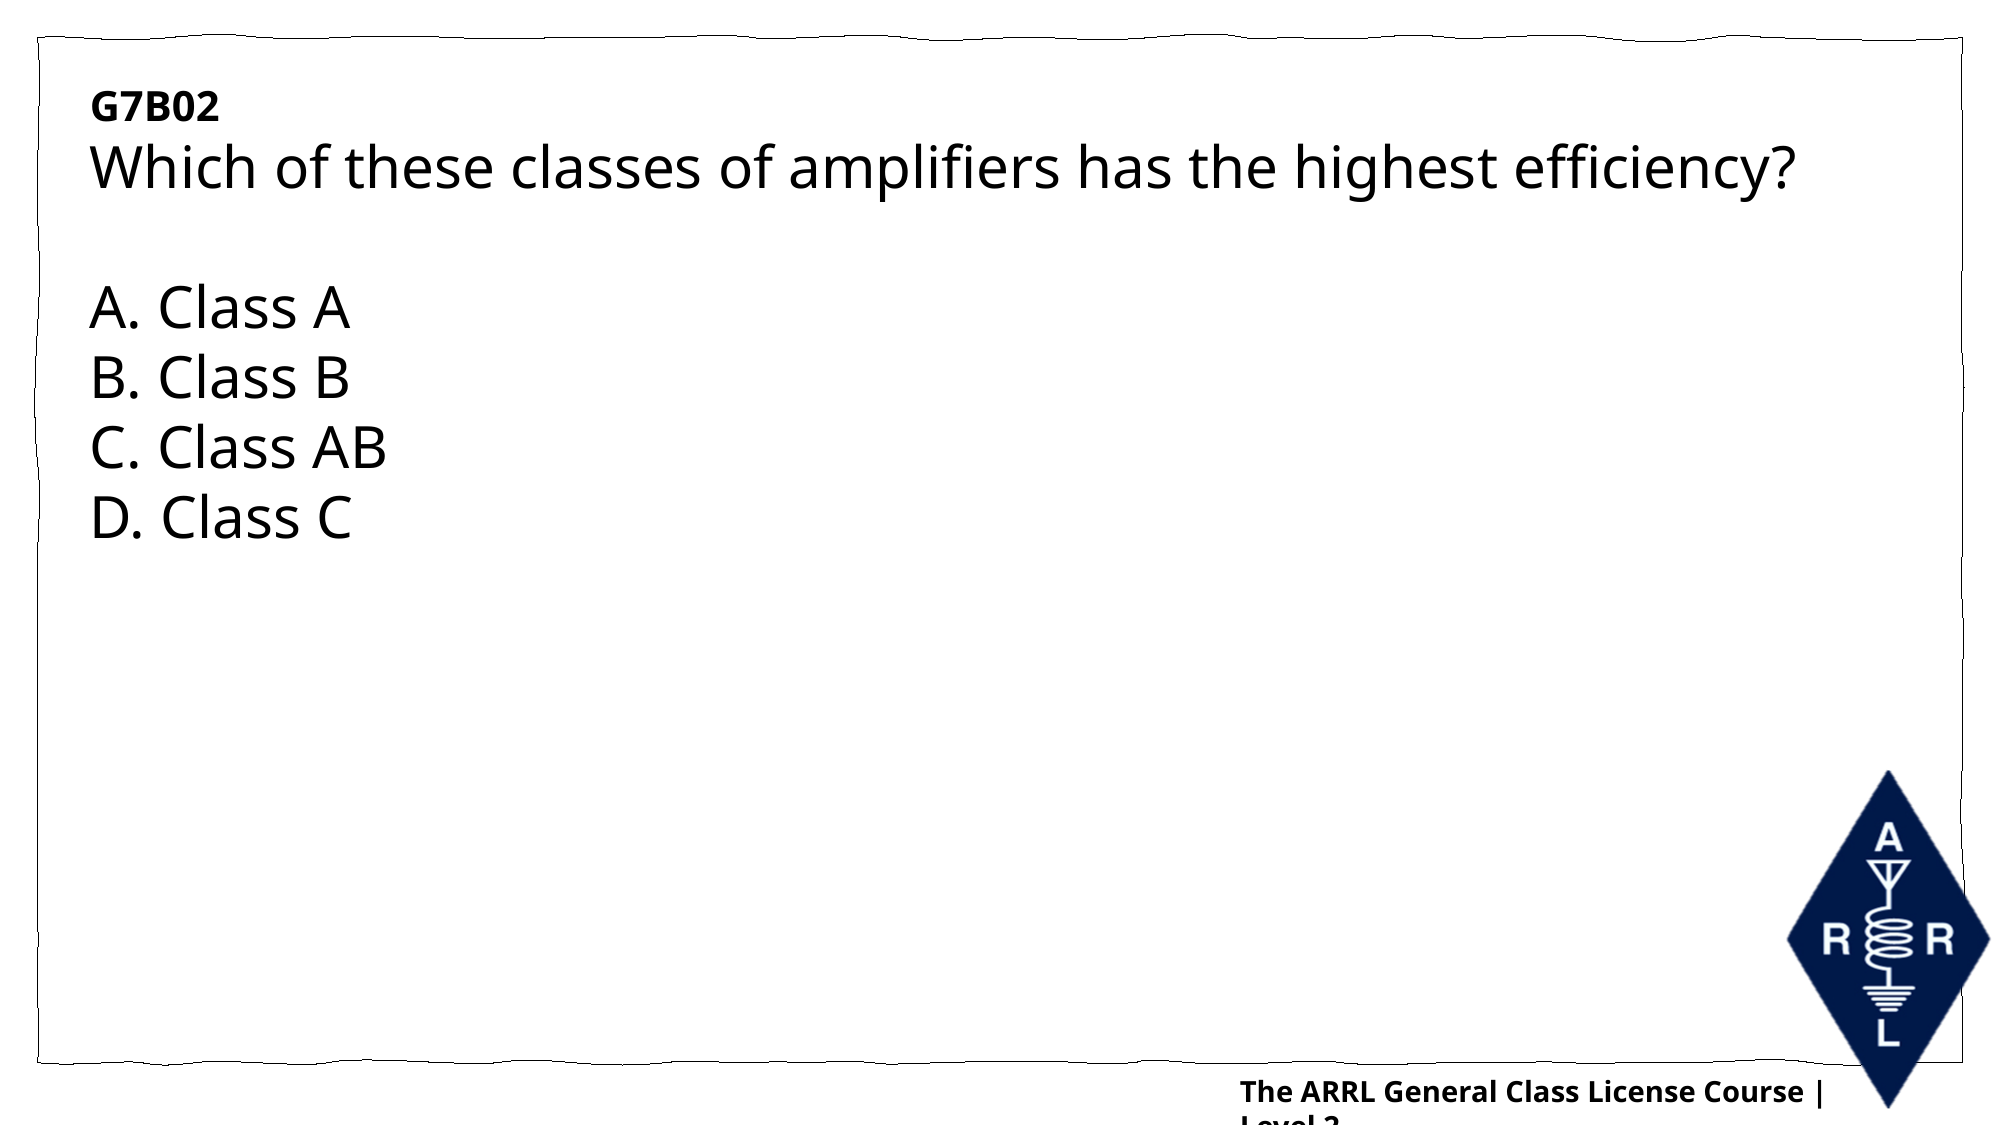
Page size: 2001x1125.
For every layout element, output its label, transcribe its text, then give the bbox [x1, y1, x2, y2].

picture [1773, 752, 1999, 1125]
text_box G7B02 Which of these classes of amplifiers has the highest efficiency? A. Class A B. Class B C. Class AB D. Class C [75, 72, 1850, 558]
